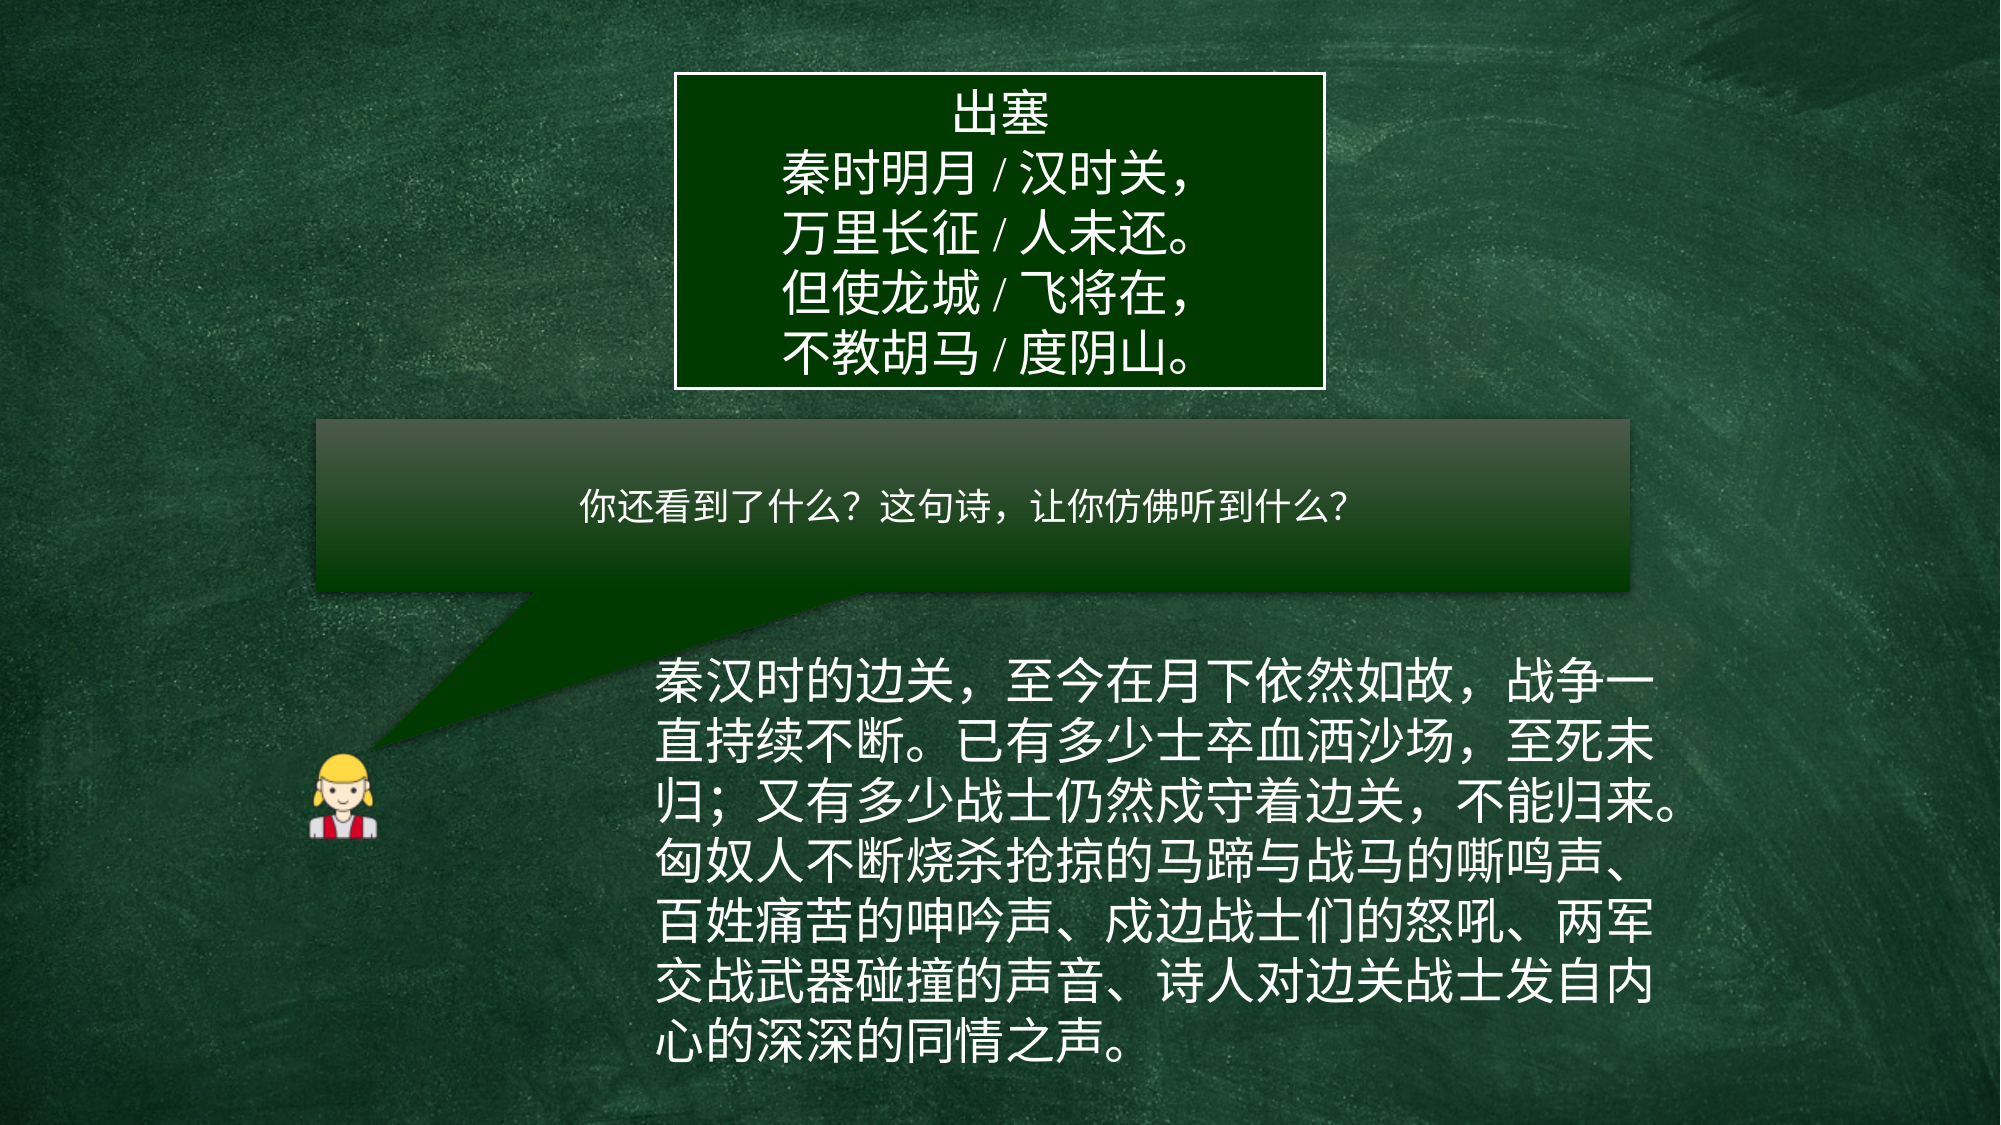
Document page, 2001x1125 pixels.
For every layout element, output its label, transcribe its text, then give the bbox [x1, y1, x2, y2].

text_box 出塞 秦时明月/汉时关， 万里长征/人未还。 但使龙城/飞将在， 不教胡马/度阴山。 [674, 72, 1326, 390]
picture [0, 0, 2000, 1125]
text_box 你还看到了什么？这句诗，让你仿佛听到什么？ [316, 418, 1631, 751]
text_box 秦汉时的边关，至今在月下依然如故，战争一直持续不断。已有多少士卒血洒沙场，至死未归；又有多少战士仍然戍守着边关，不能归来。匈奴人不断烧杀抢掠的马蹄与战马的嘶鸣声、百姓痛苦的呻吟声、戍边战士们的怒吼、两军交战武器碰撞的声音、诗人对边关战士发自内心的深深的同情之声。 [640, 642, 1675, 1078]
